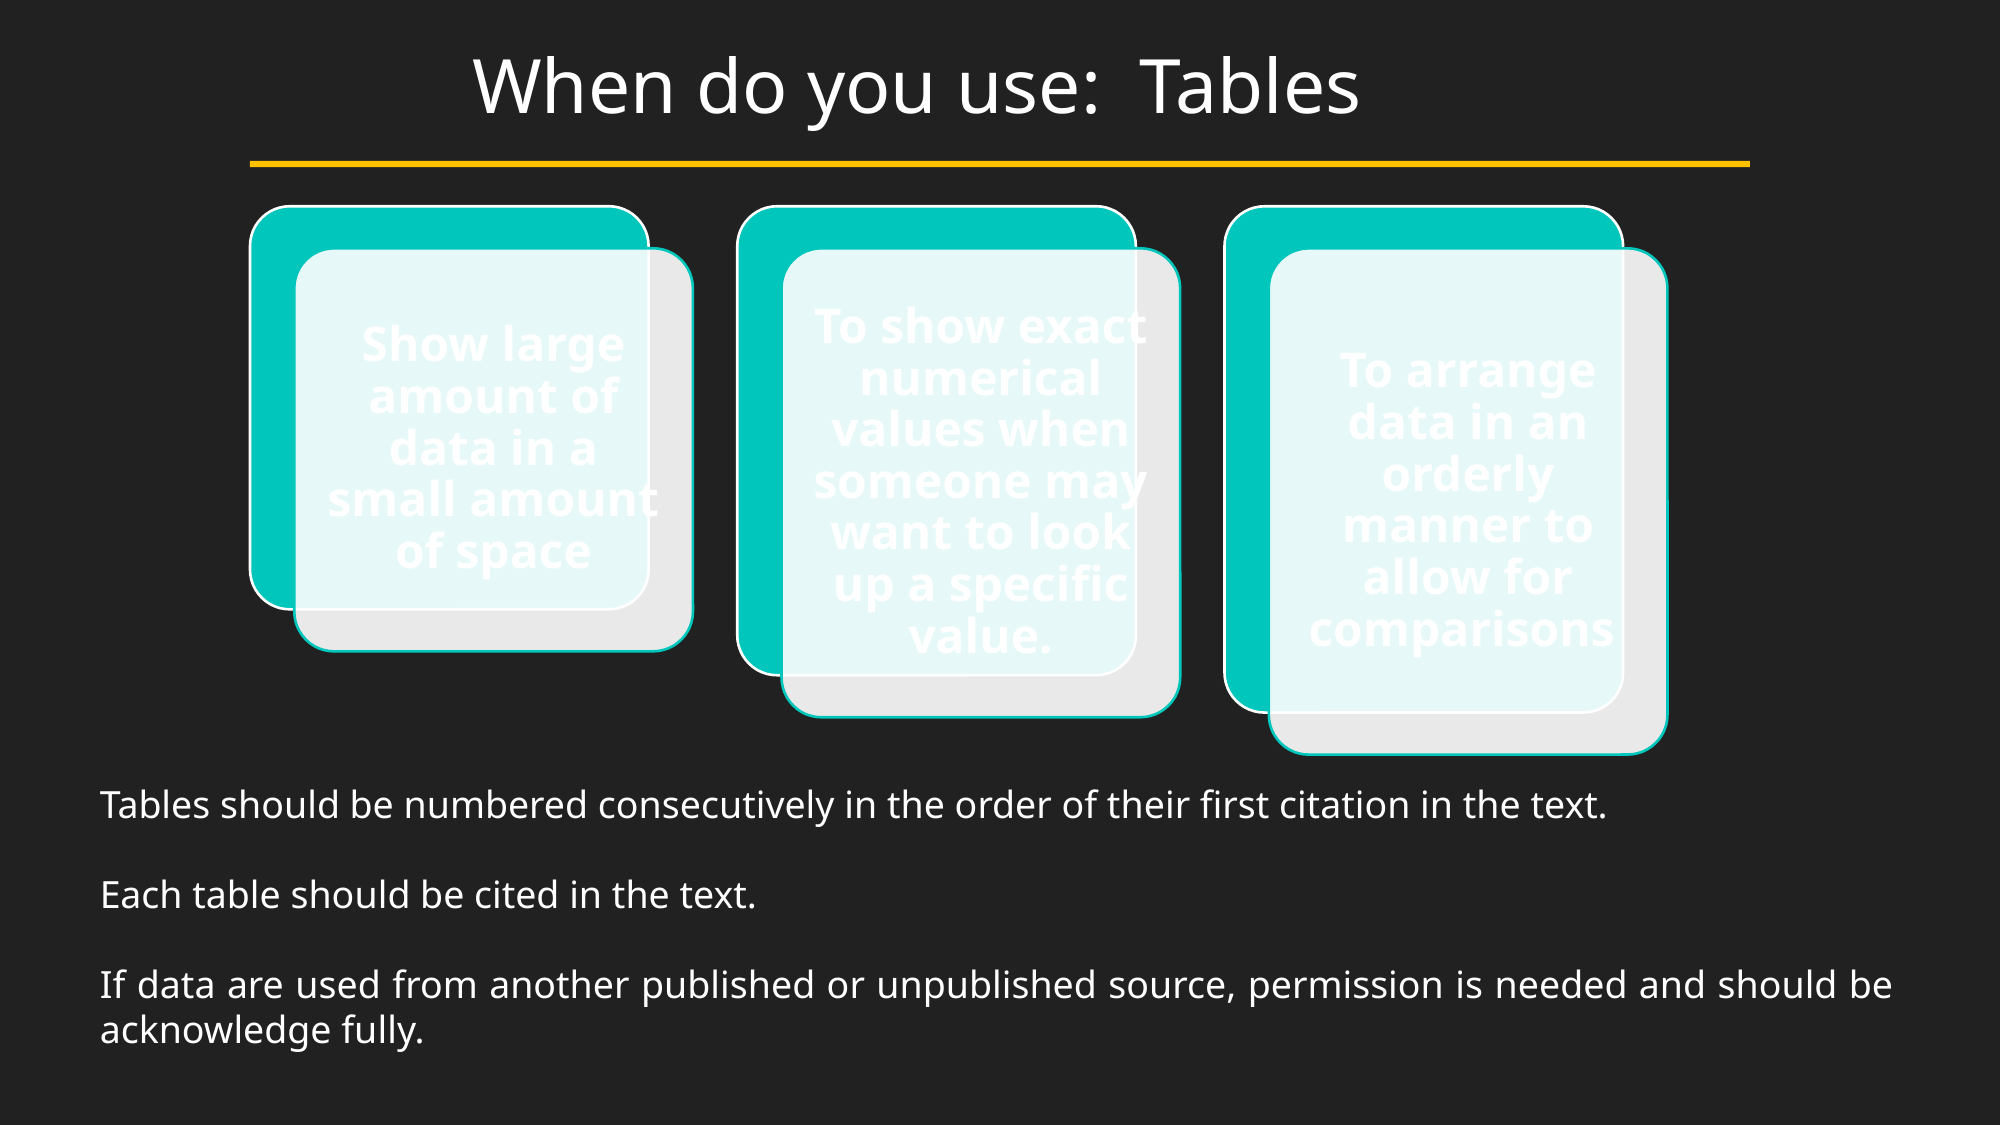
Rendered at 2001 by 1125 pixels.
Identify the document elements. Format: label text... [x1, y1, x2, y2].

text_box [249, 163, 1668, 798]
text_box When do you use: Tables [432, 30, 1402, 136]
text_box Tables should be numbered consecutively in the order of their first citation in the text. Each table should be cited in the text. If data are used from another published or unpublished source, permission is needed and should be acknowledge fully. [85, 773, 1910, 1059]
